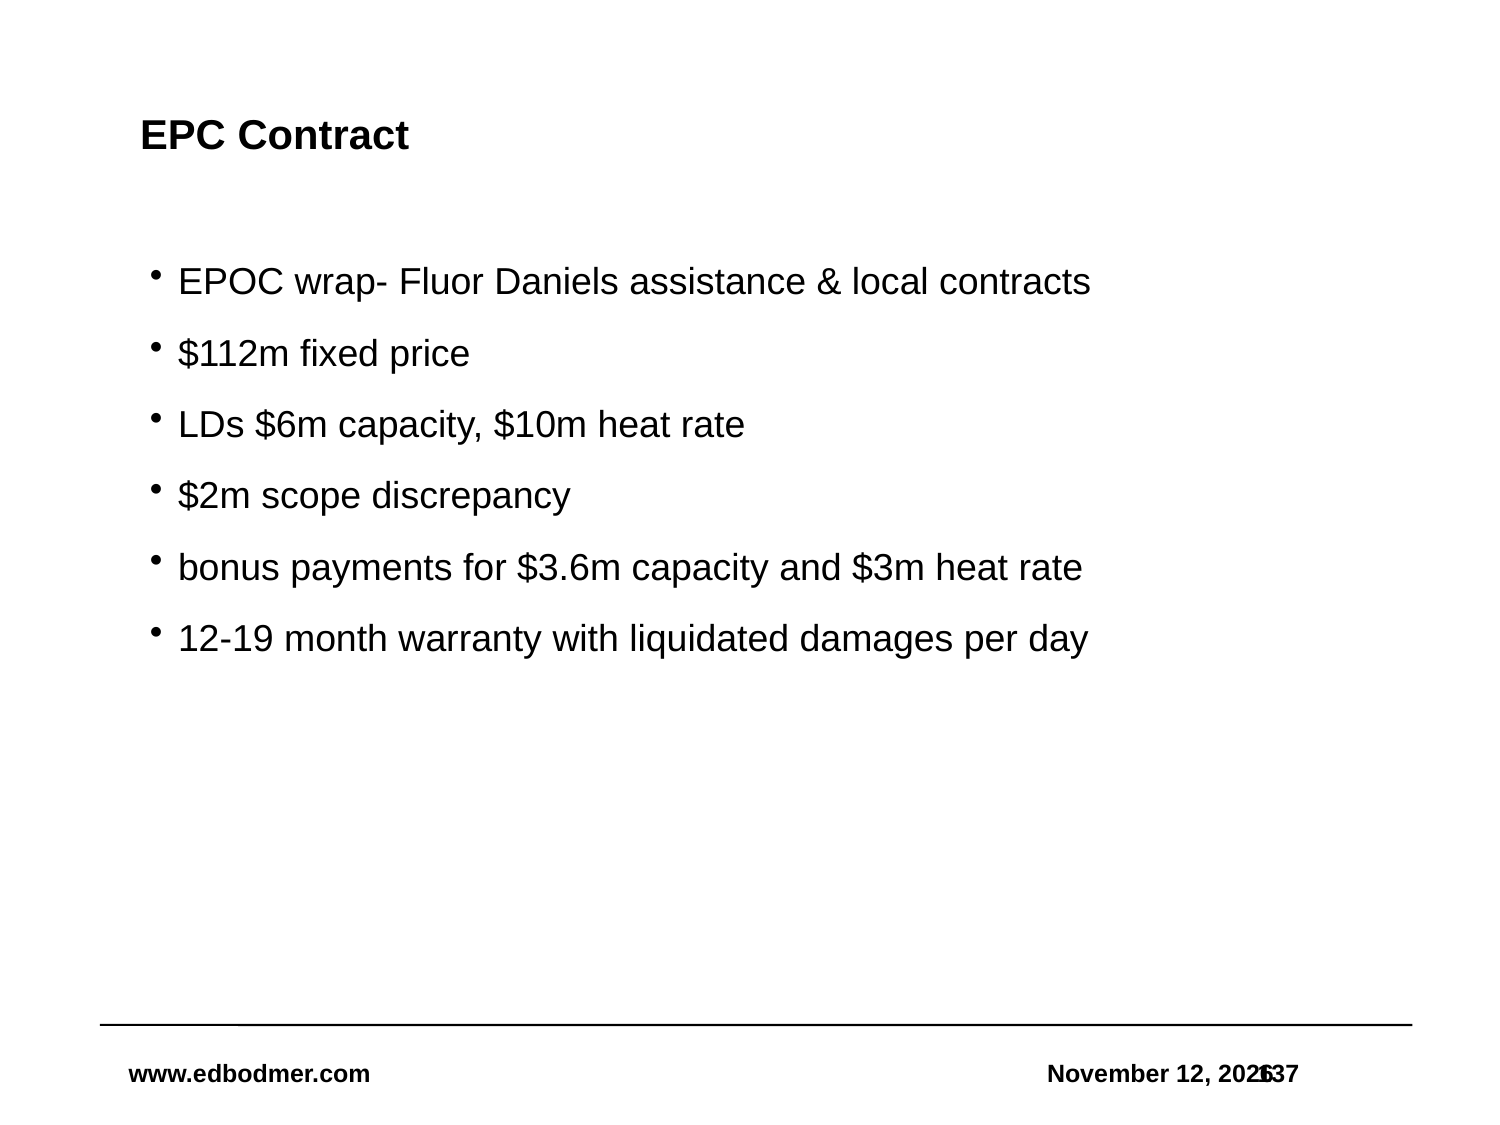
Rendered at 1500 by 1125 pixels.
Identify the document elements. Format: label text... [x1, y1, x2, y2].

list EPOC wrap- Fluor Daniels assistance & local contracts $112m fixed price LDs $6m capacity, $10m heat rate $2m scope discrepancy bonus payments for $3.6m capacity and $3m heat rate 12-19 month warranty with liquidated damages per day [124, 249, 1376, 1001]
title EPC Contract [124, 99, 1288, 226]
